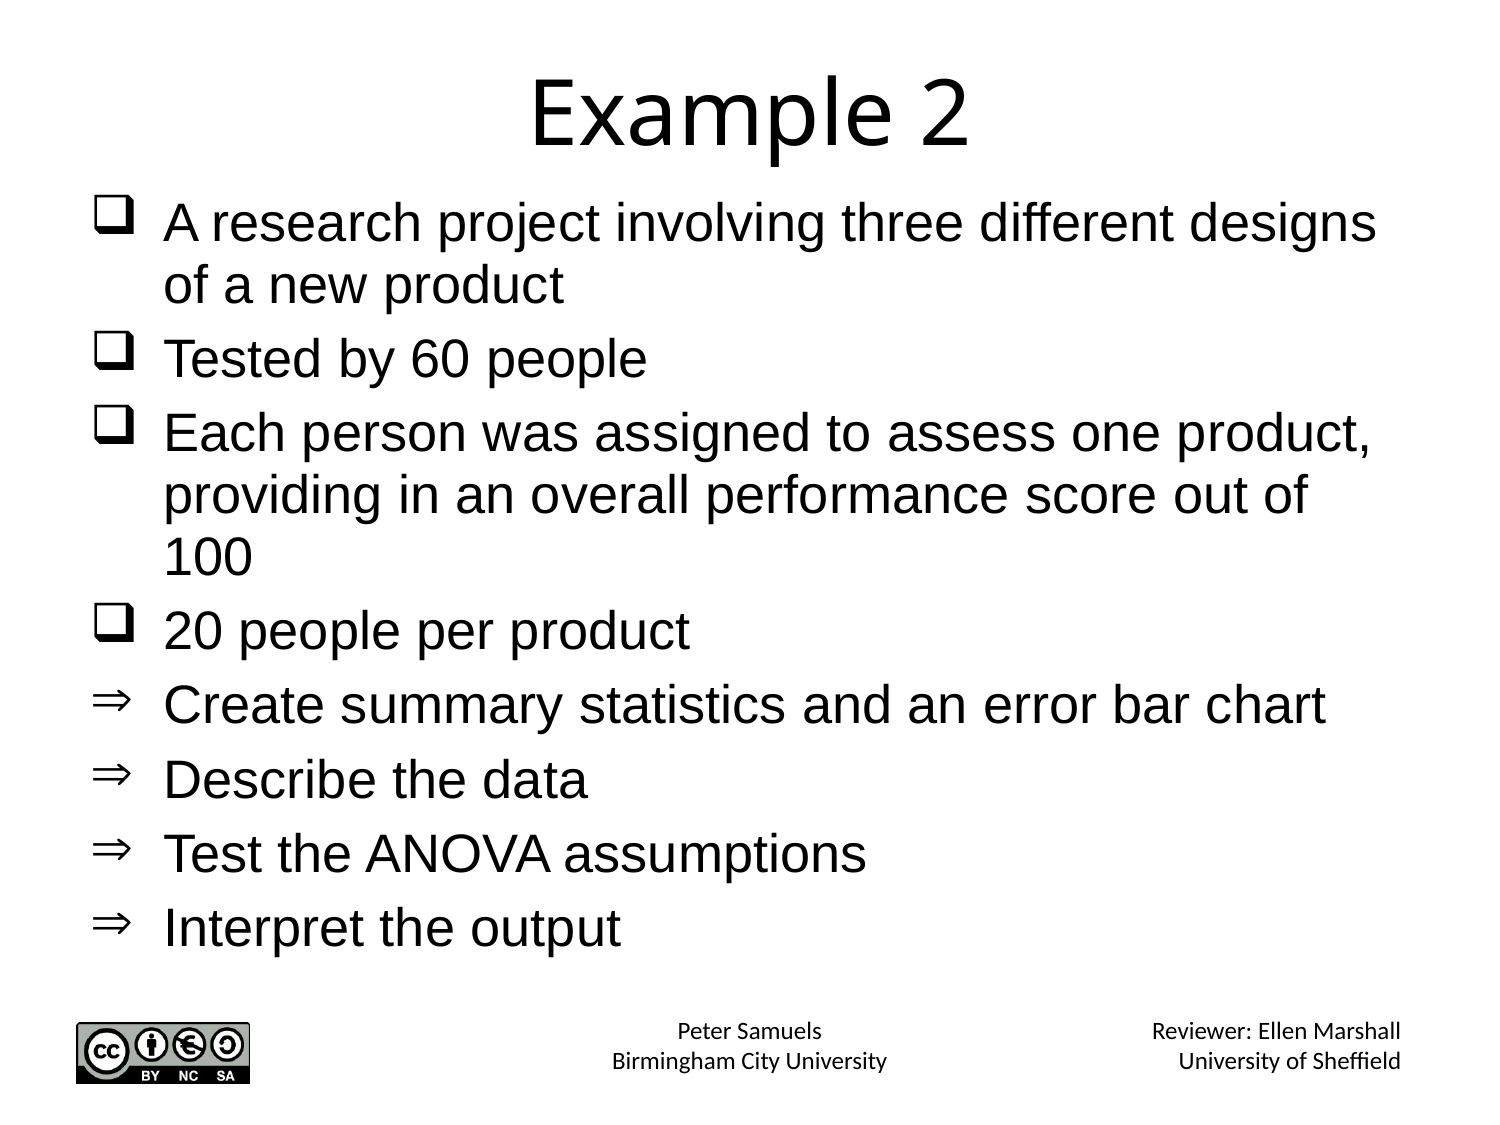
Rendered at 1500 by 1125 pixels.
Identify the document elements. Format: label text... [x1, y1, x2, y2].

text_box Peter Samuels Birmingham City University [549, 1007, 951, 1083]
picture [76, 1022, 251, 1084]
text_box Reviewer: Ellen Marshall University of Sheffield [1038, 1007, 1417, 1083]
list A research project involving three different designs of a new product Tested by 60 people Each person was assigned to assess one product, providing in an overall performance score out of 100 20 people per product Create summary statistics and an error bar chart Describe the data Test the ANOVA assumptions Interpret the output [75, 184, 1425, 976]
title Example 2 [75, 45, 1425, 173]
